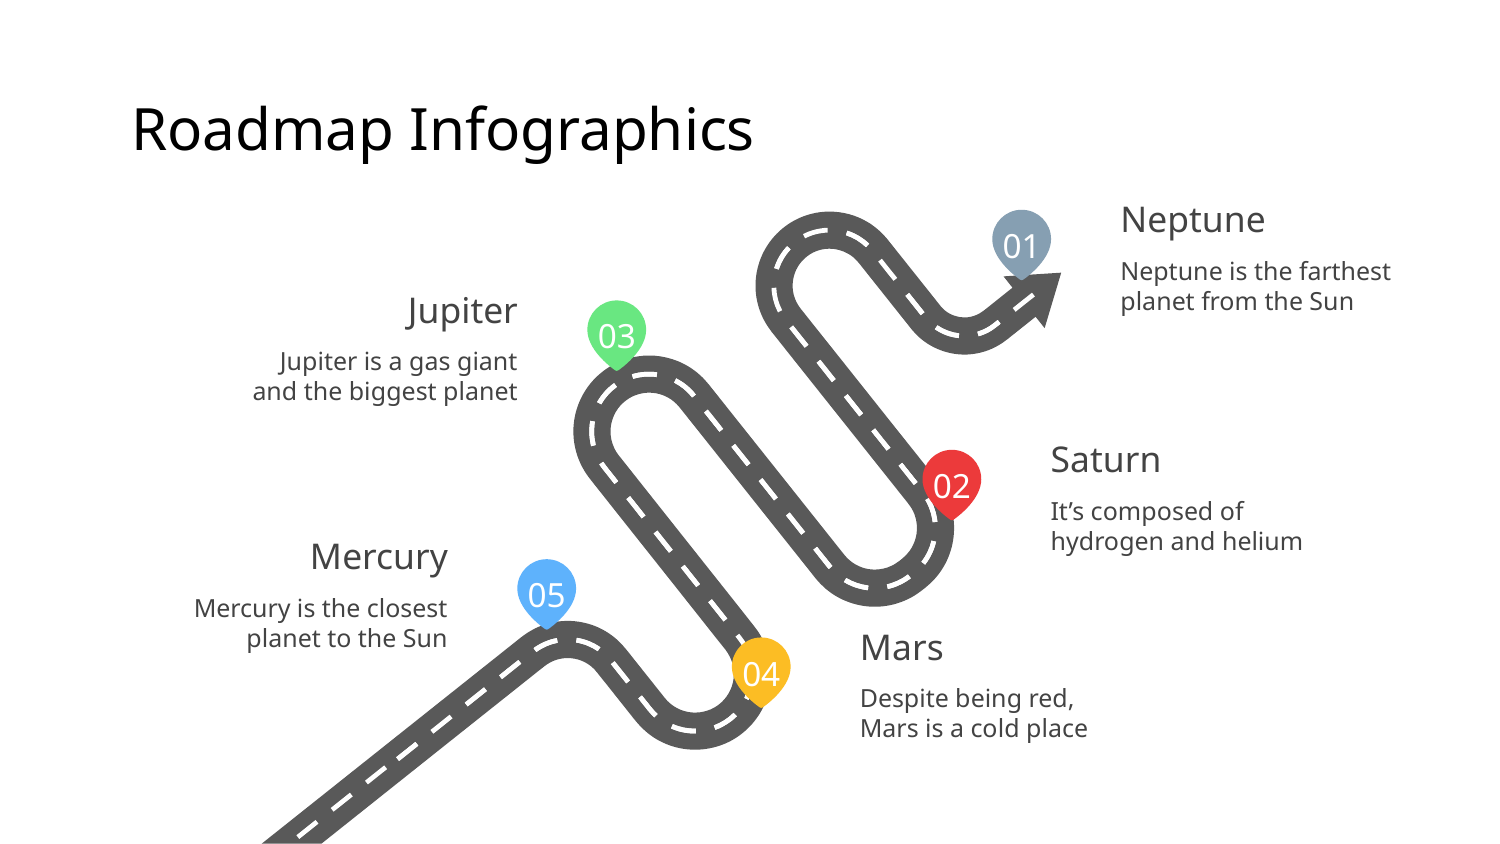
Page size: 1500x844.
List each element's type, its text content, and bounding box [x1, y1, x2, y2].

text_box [731, 610, 1155, 756]
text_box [992, 183, 1415, 329]
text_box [922, 423, 1345, 569]
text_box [153, 520, 577, 666]
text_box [261, 211, 1062, 844]
title Roadmap Infographics [116, 88, 1384, 167]
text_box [223, 273, 647, 419]
